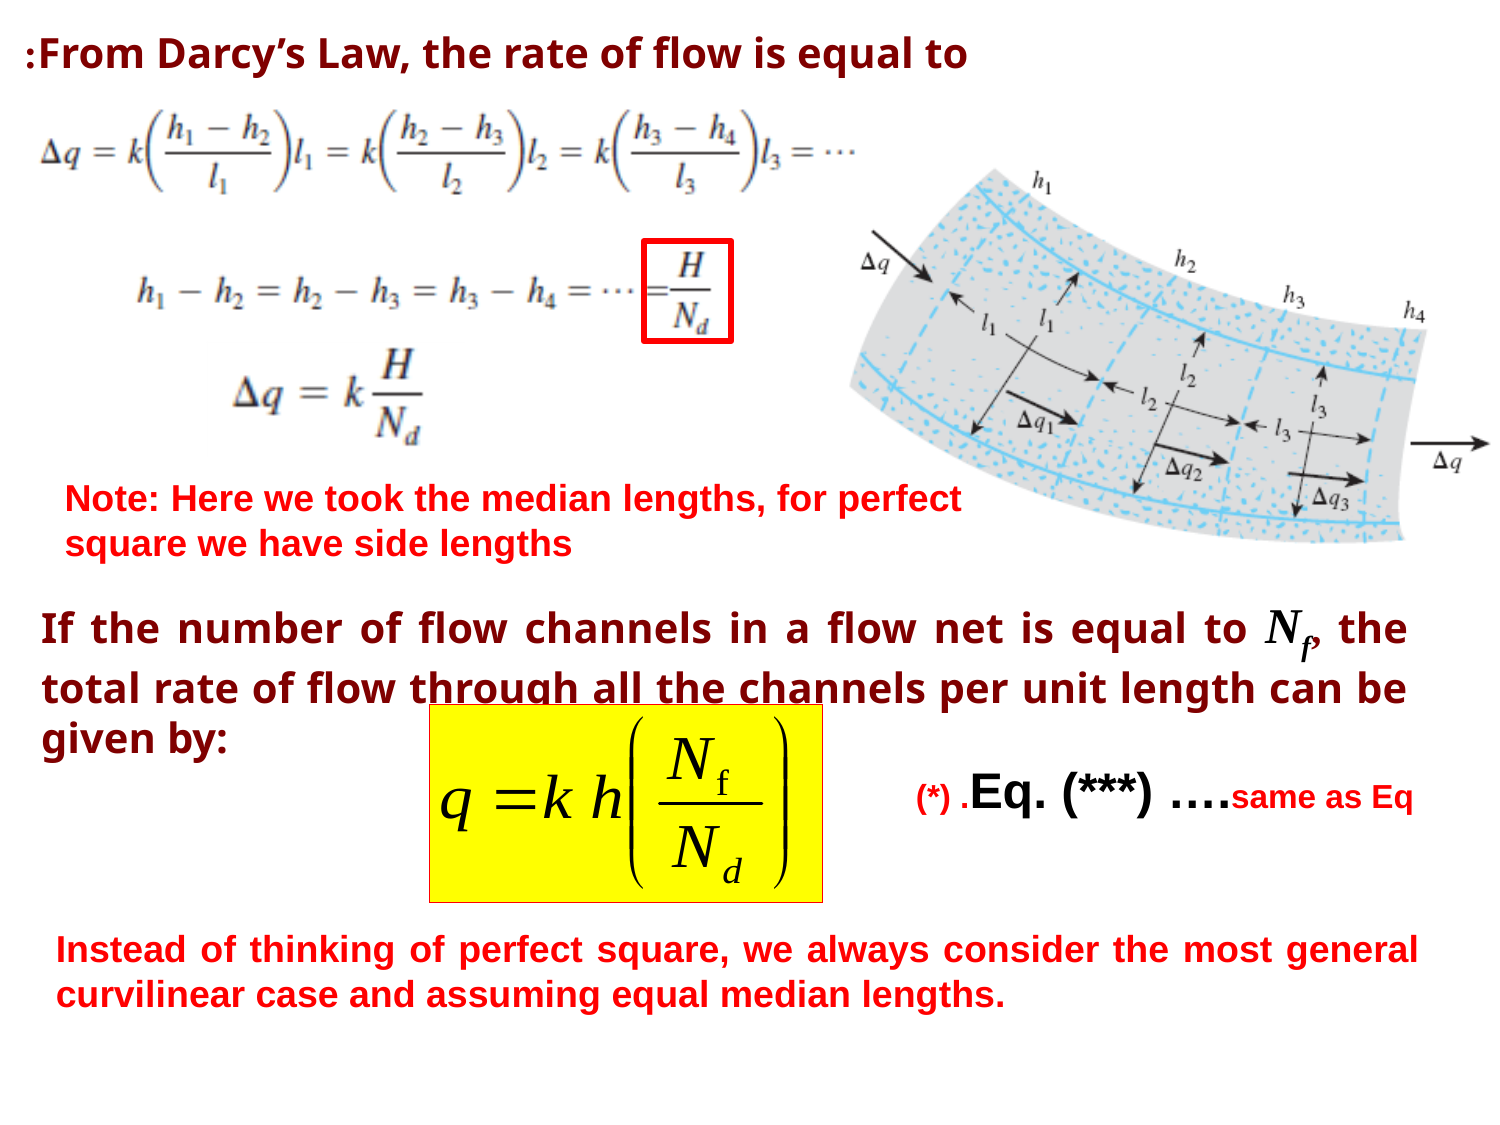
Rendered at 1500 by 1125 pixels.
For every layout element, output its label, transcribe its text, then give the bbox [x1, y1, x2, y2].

text_box Instead of thinking of perfect square, we always consider the most general curvilinear case and assuming equal median lengths. [41, 917, 1436, 1023]
text_box Note: Here we took the median lengths, for perfect square we have side lengths [49, 466, 819, 572]
text_box From Darcy’s Law, the rate of flow is equal to: [8, 19, 1226, 85]
text_box Eq. (***) ….same as Eq. (*) [901, 751, 1430, 827]
picture [116, 241, 732, 457]
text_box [428, 703, 823, 903]
picture [16, 97, 1500, 582]
text_box If the number of flow channels in a flow net is equal to Nf, the total rate of flow through all the channels per unit length can be given by: [26, 586, 1424, 770]
